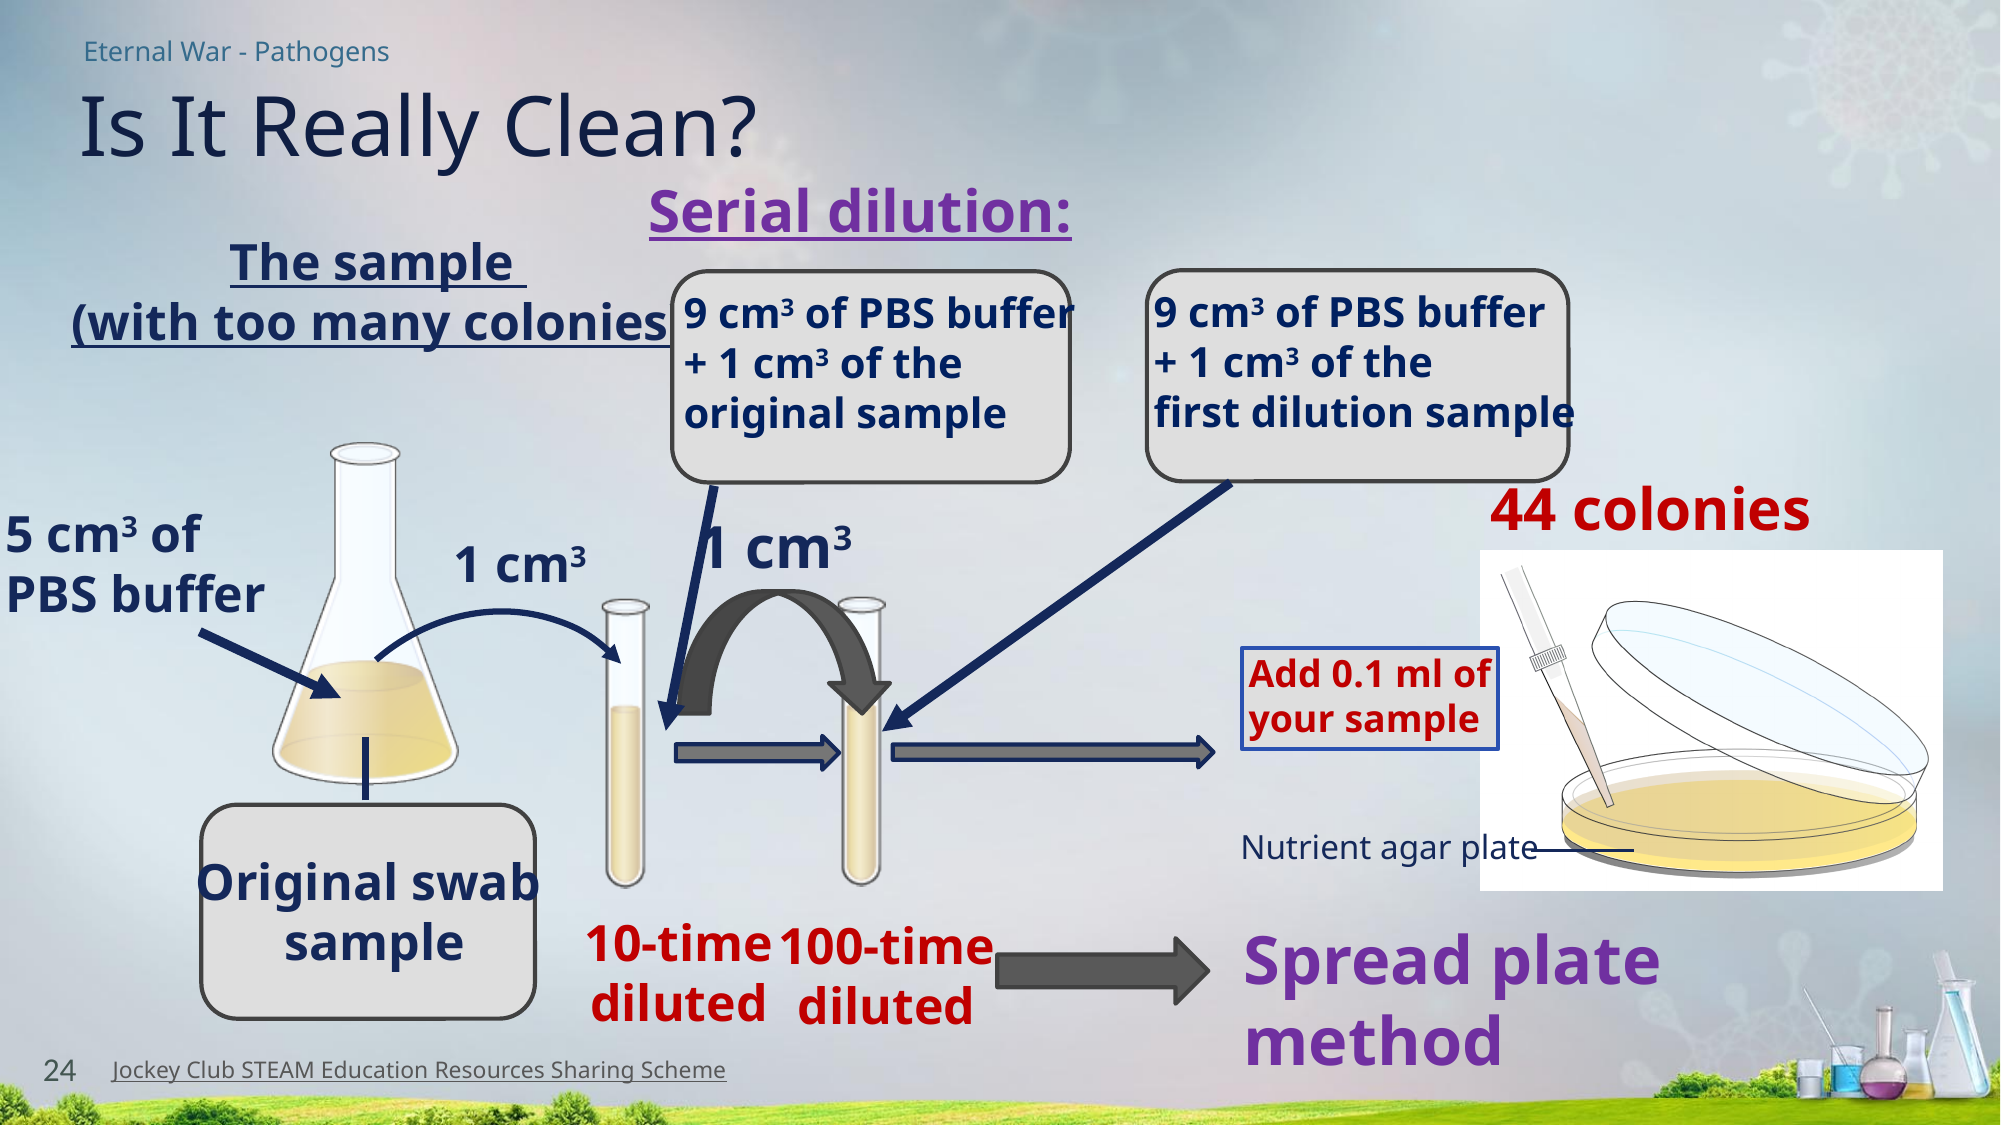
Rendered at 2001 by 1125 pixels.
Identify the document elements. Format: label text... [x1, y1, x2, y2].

text_box Serial dilution: [633, 166, 1087, 252]
text_box [463, 610, 594, 784]
slide_number 24 [18, 1038, 101, 1099]
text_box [881, 482, 1231, 732]
text_box 9 cm3 of PBS buffer + 1 cm3 of the first dilution sample [1138, 278, 1592, 444]
text_box [890, 741, 1216, 770]
text_box [995, 936, 1211, 1006]
text_box [1144, 444, 1571, 484]
text_box Is It Really Clean? [59, 14, 1470, 232]
text_box 10-time diluted [569, 904, 788, 1039]
text_box Spread plate method [1228, 911, 1791, 1086]
text_box [718, 589, 830, 668]
text_box 9 cm3 of PBS buffer + 1 cm3 of the original sample [668, 279, 1091, 445]
text_box [670, 445, 1072, 485]
text_box [673, 733, 830, 772]
text_box 5 cm3 of PBS buffer [0, 494, 267, 630]
text_box 1 cm3 [718, 502, 868, 588]
text_box [199, 978, 538, 1021]
text_box [682, 269, 1060, 279]
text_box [665, 485, 715, 731]
text_box [199, 802, 537, 842]
text_box The sample (with too many colonies) [56, 223, 701, 359]
text_box 44 colonies [1475, 465, 1842, 550]
text_box 100-time diluted [763, 907, 1010, 1042]
text_box Add 0.1 ml of your sample [1233, 643, 1475, 748]
picture [0, 0, 2001, 1125]
text_box Nutrient agar plate [1225, 818, 1475, 874]
text_box [1156, 268, 1559, 278]
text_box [199, 631, 342, 699]
text_box Original swab sample [180, 842, 569, 978]
text_box 1 cm3 [463, 525, 602, 600]
